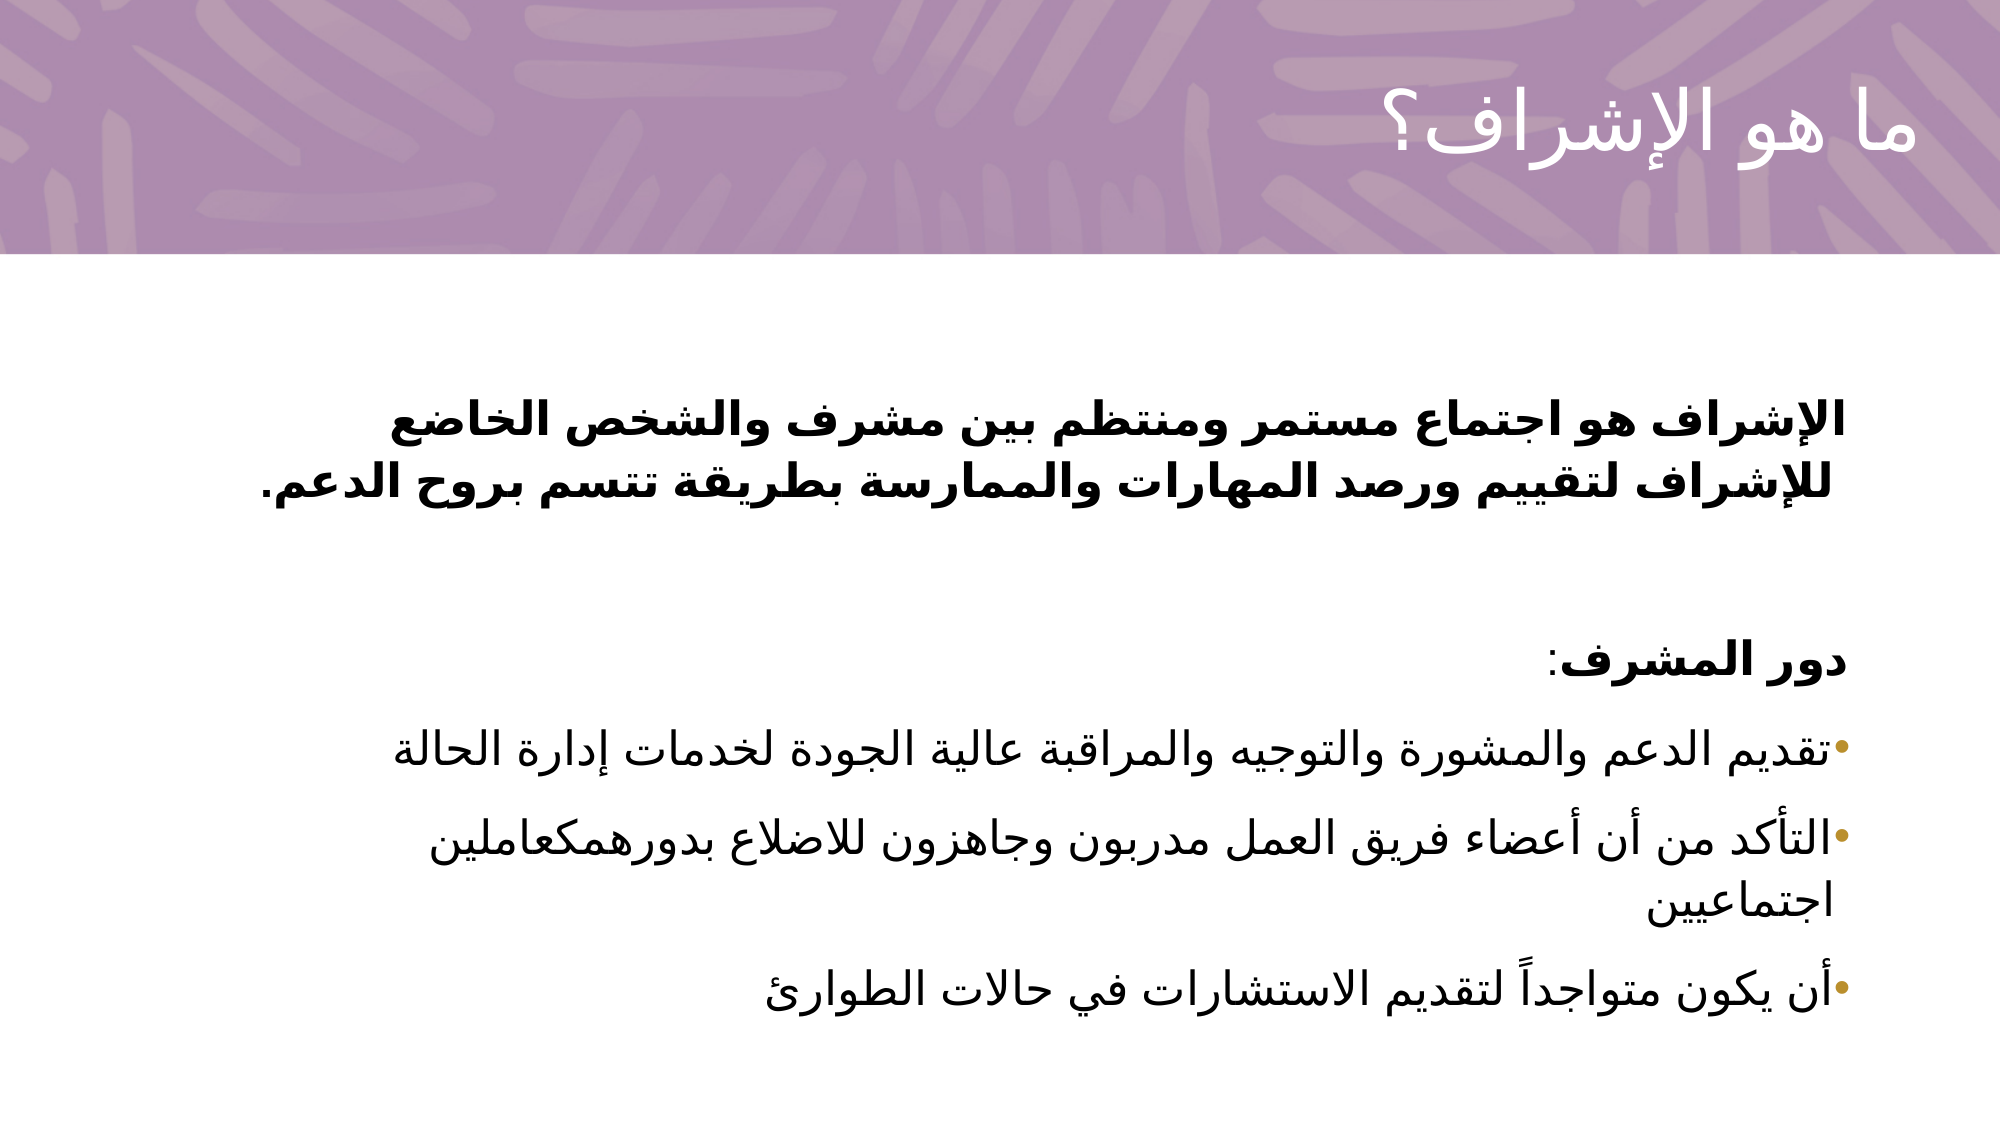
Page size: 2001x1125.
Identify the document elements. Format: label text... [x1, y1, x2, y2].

picture [0, 0, 2000, 1125]
list الإشراف هو اجتماع مستمر ومنتظم بين مشرف والشخص الخاضع للإشراف لتقييم ورصد المهارات والممارسة بطريقة تتسم بروح الدعم. دور المشرف: تقديم الدعم والمشورة والتوجيه والمراقبة عالية الجودة لخدمات إدارة الحالة التأكد من أن أعضاء فريق العمل مدربون وجاهزون للاضلاع بدورهمكعاملين اجتماعيين أن يكون متواجداً لتقديم الاستشارات في حالات الطوارئ [240, 374, 1858, 1036]
title ما هو الإشراف؟ [61, 33, 1938, 220]
